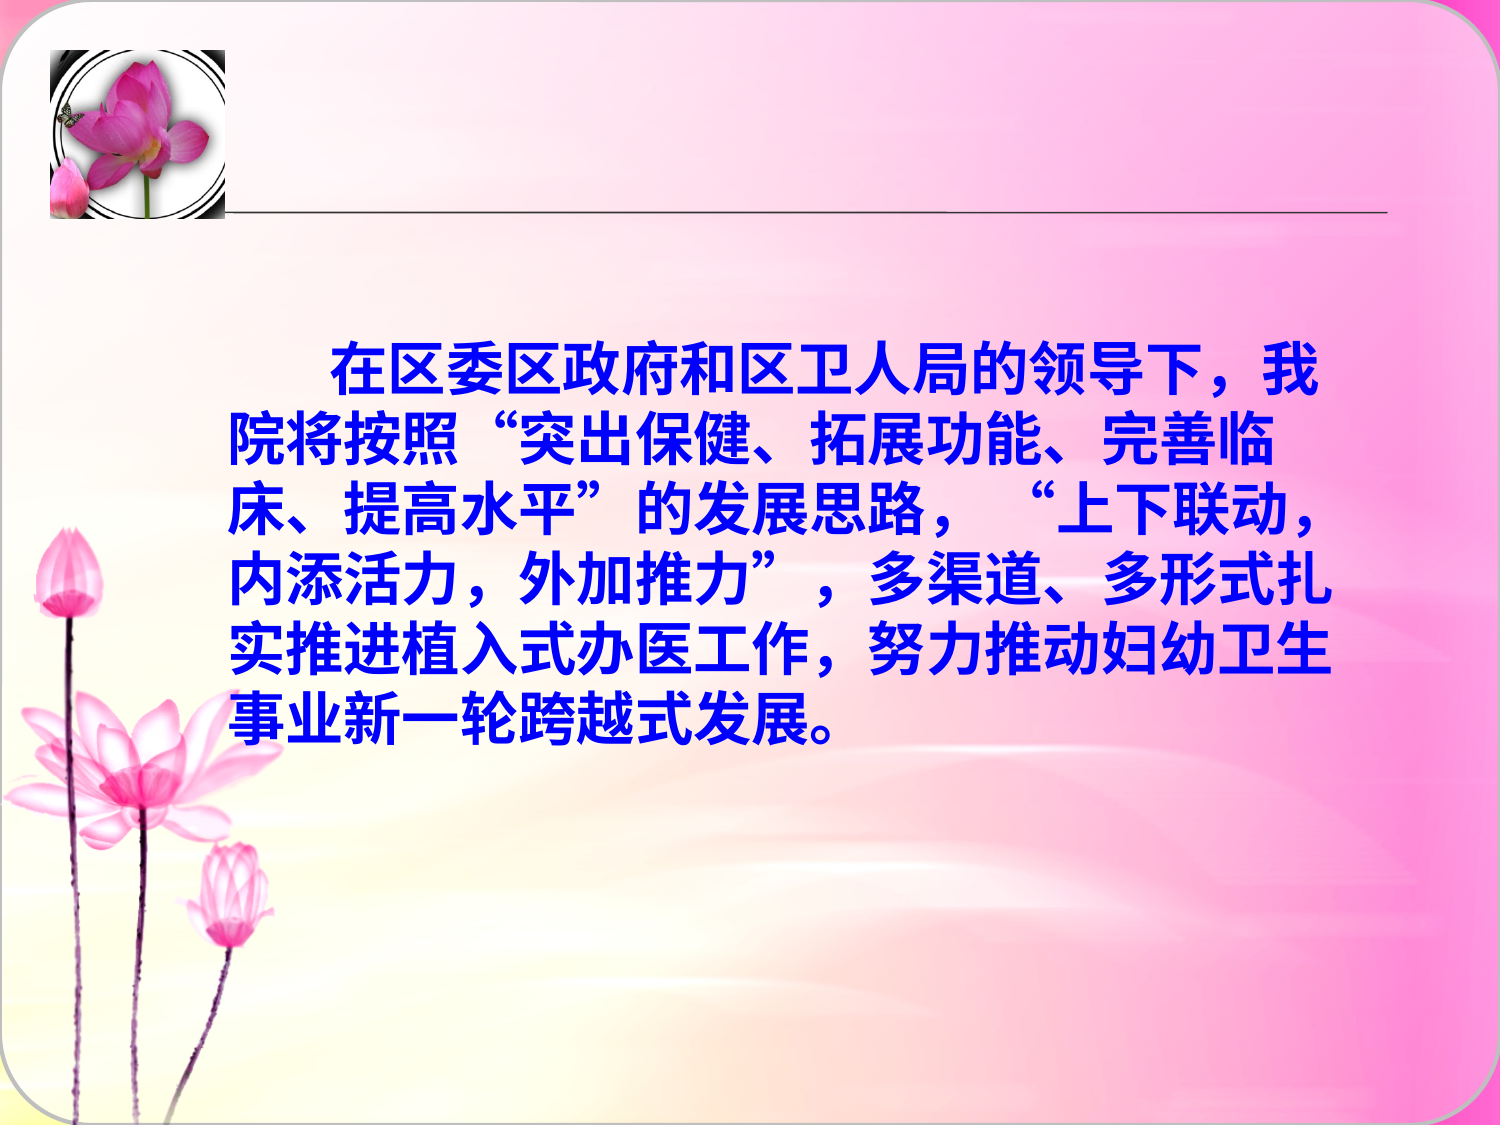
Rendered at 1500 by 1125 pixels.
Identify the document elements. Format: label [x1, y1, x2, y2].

text_box [0, 0, 1500, 1125]
picture [49, 49, 226, 220]
